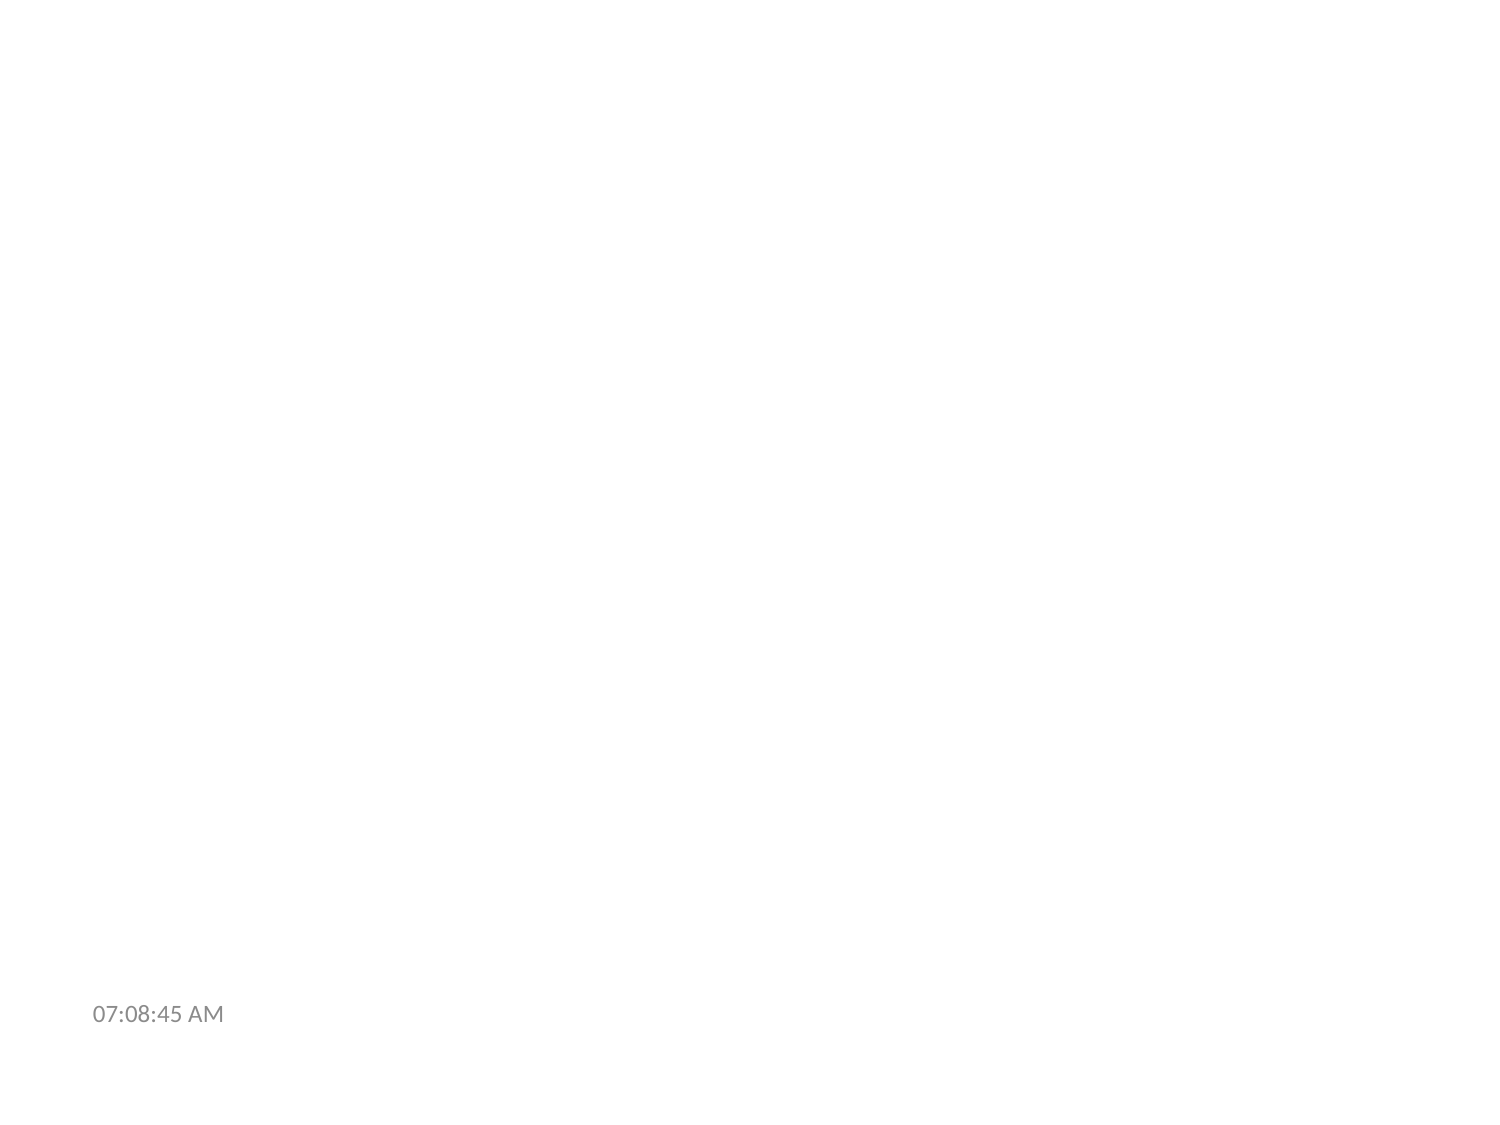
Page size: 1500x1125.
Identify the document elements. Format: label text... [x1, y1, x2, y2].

text_box 3:35:09 PM [77, 982, 428, 1043]
